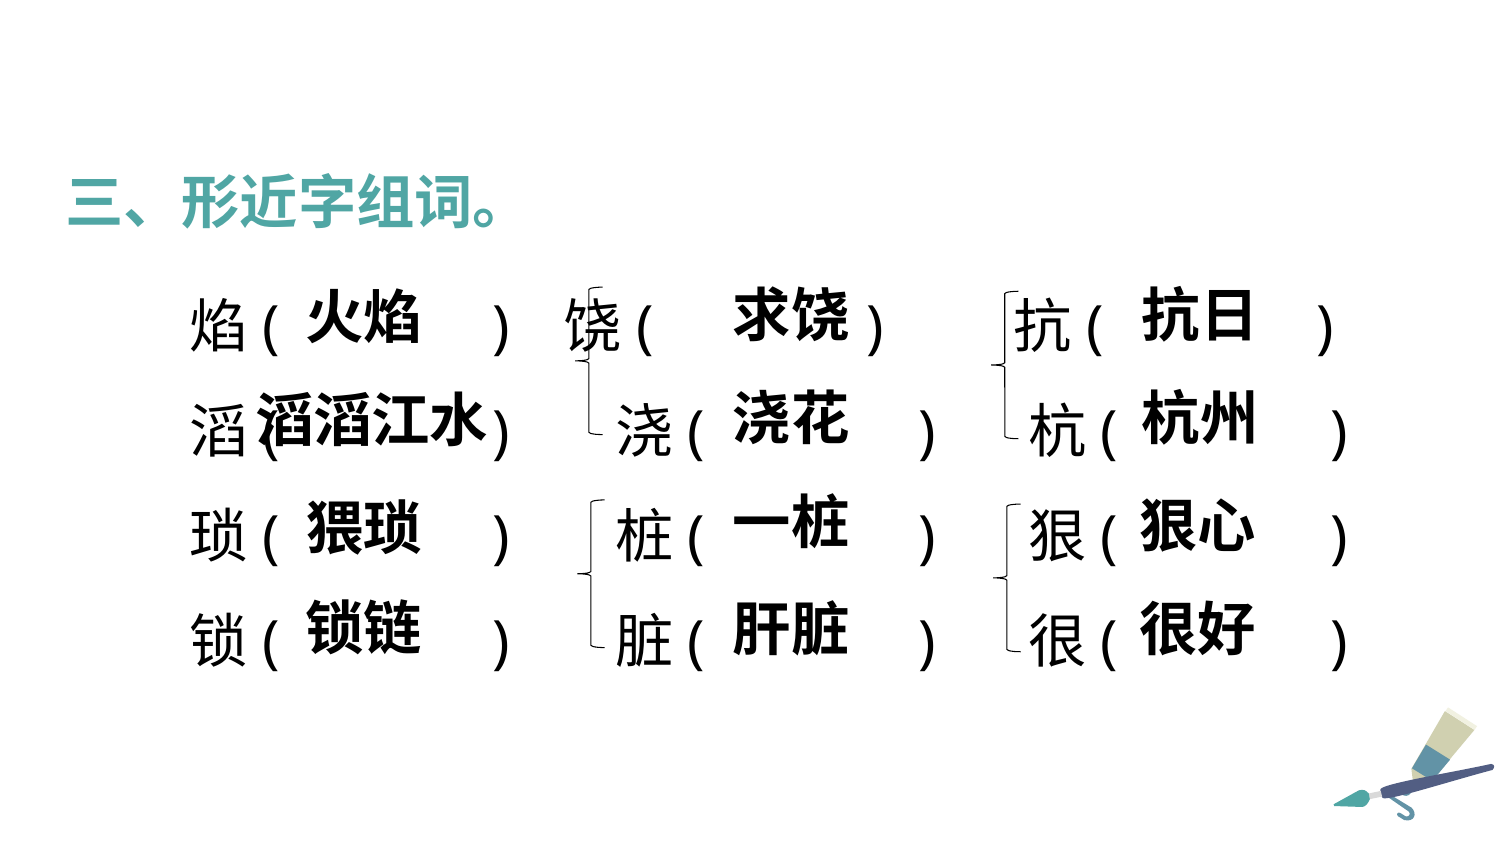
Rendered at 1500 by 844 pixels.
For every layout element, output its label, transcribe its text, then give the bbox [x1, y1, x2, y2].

text_box 一桩 [718, 477, 865, 563]
text_box 猥琐 [290, 484, 437, 569]
text_box [991, 290, 1019, 440]
text_box [577, 499, 605, 649]
text_box 锁链 [290, 584, 437, 669]
text_box 滔滔江水 [240, 376, 504, 461]
text_box 求饶 [718, 270, 865, 356]
text_box [993, 503, 1021, 653]
text_box 狠心 [1124, 481, 1271, 567]
text_box [575, 286, 603, 436]
text_box 肝脏 [718, 584, 865, 670]
text_box 杭州 [1127, 373, 1274, 459]
text_box 三、形近字组词。 [50, 123, 657, 243]
text_box 火焰 [290, 272, 437, 358]
text_box 焰( ) 饶( ) 抗( ) 滔( ) 浇( ) 杭( ) 琐( ) 桩( ) 狠( ) 锁( ) 脏( ) 很( ) [175, 246, 1500, 682]
text_box 很好 [1124, 584, 1271, 670]
text_box 浇花 [718, 373, 865, 459]
text_box 抗日 [1127, 270, 1274, 356]
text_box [1358, 708, 1481, 844]
